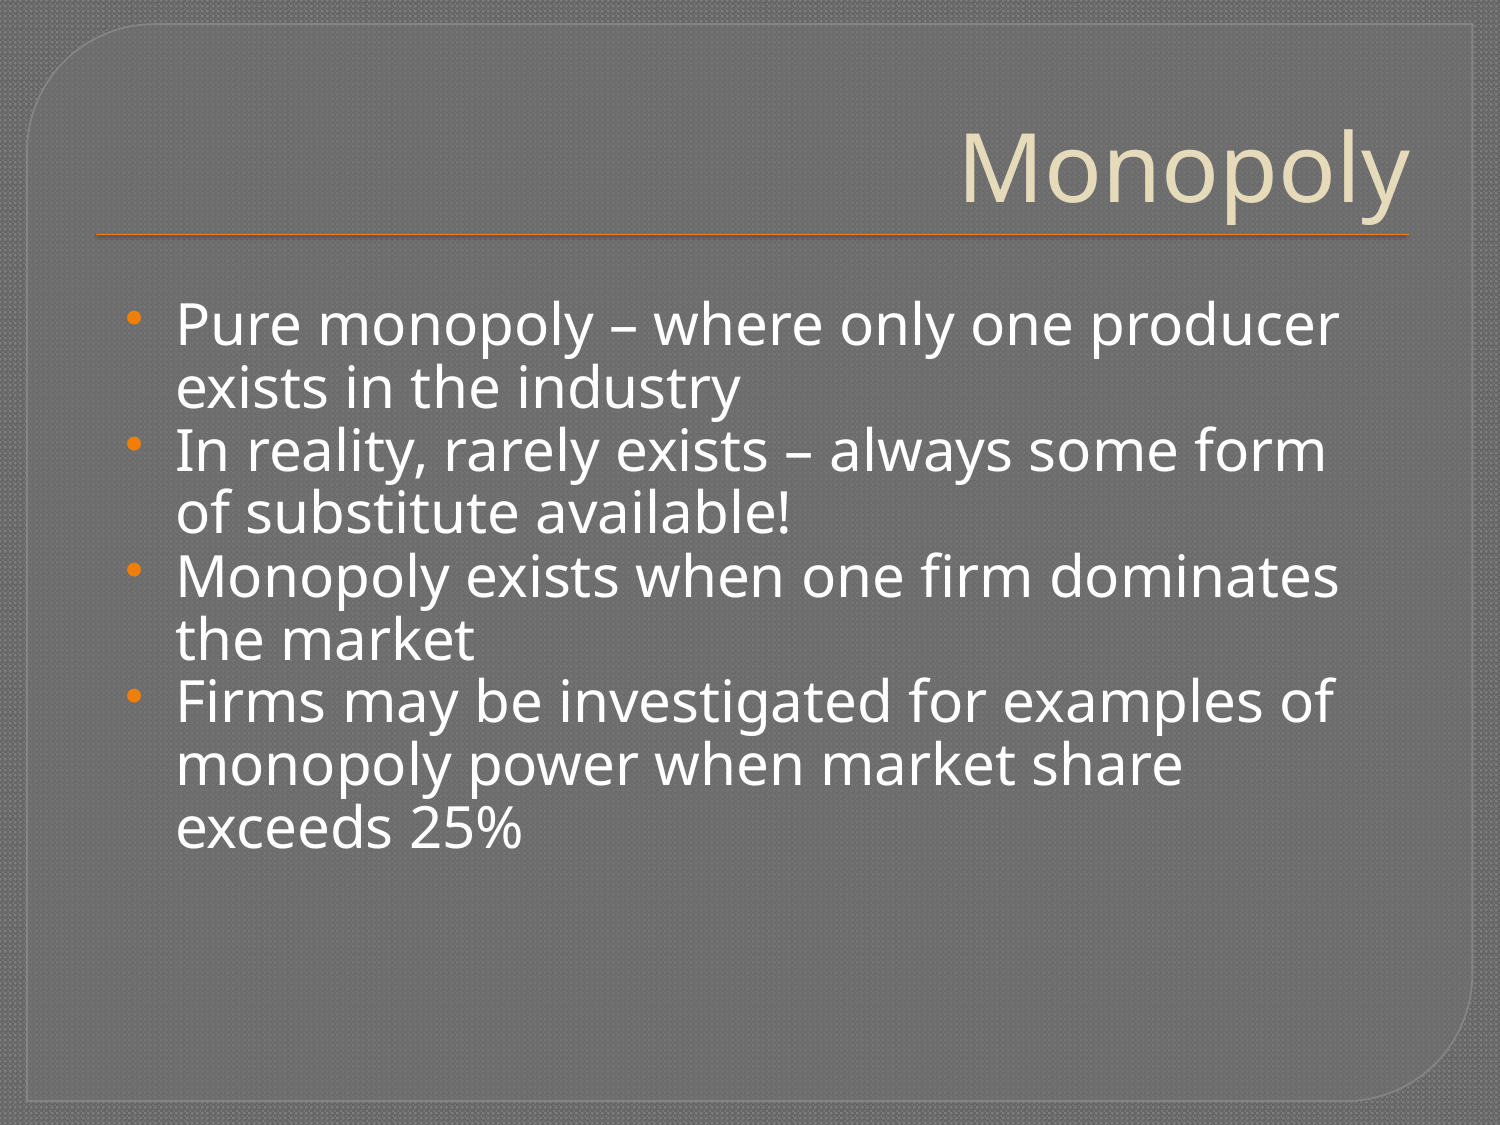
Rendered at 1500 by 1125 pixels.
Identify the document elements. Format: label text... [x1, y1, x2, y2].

title Monopoly [75, 41, 1425, 230]
list Pure monopoly – where only one producer exists in the industry In reality, rarely exists – always some form of substitute available! Monopoly exists when one firm dominates the market Firms may be investigated for examples of monopoly power when market share exceeds 25% [112, 287, 1388, 963]
